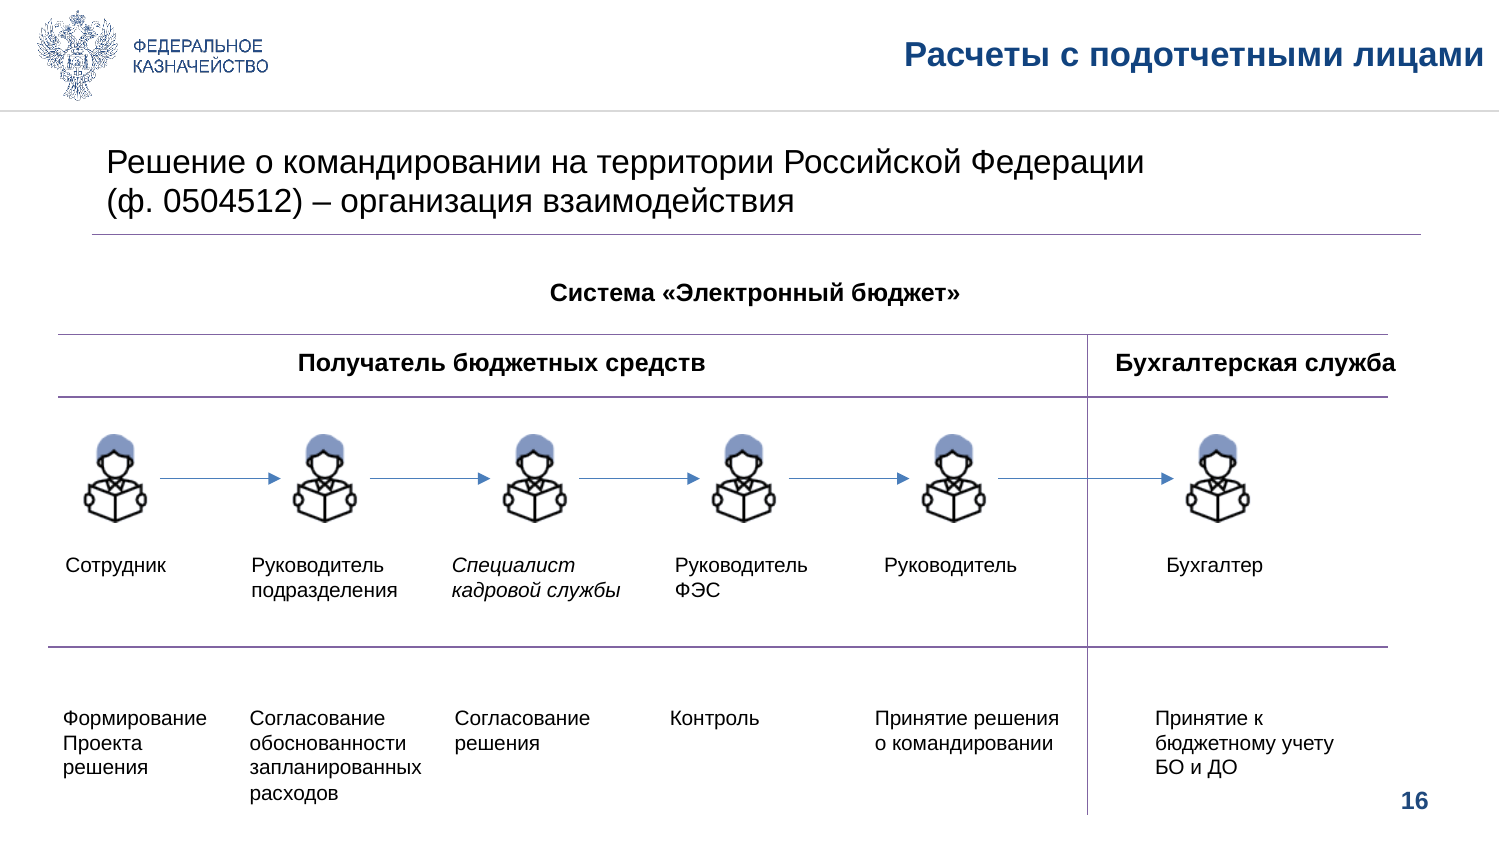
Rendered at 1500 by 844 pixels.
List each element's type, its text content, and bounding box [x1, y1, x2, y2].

text_box Принятие к бюджетному учету БО и ДО [1140, 696, 1356, 787]
text_box Сотрудник [50, 544, 181, 585]
picture [280, 434, 370, 524]
picture [71, 434, 161, 524]
picture [699, 434, 789, 524]
text_box Принятие решения о командировании [859, 696, 1075, 762]
text_box Получатель бюджетных средств [283, 343, 722, 384]
slide_number 15 [1091, 784, 1429, 815]
text_box Руководитель [869, 544, 1038, 585]
picture [37, 10, 268, 101]
text_box Расчеты с подотчетными лицами [655, 23, 1500, 81]
picture [909, 434, 999, 524]
text_box Бухгалтер [1151, 544, 1284, 585]
picture [490, 434, 580, 524]
text_box Специалист кадровой службы [437, 544, 636, 610]
text_box Руководитель ФЭС [659, 544, 829, 610]
text_box Согласование решения [439, 696, 656, 762]
text_box Формирование Проекта решения [48, 696, 234, 787]
text_box Решение о командировании на территории Российской Федерации (ф. 0504512) – организация взаимодействия [91, 132, 1417, 227]
text_box Бухгалтерская служба [1100, 338, 1412, 384]
text_box Согласование обоснованности запланированных расходов [234, 696, 450, 812]
picture [1173, 434, 1263, 524]
text_box Система «Электронный бюджет» [535, 269, 977, 314]
text_box Контроль [654, 696, 831, 737]
text_box Руководитель подразделения [236, 544, 413, 610]
